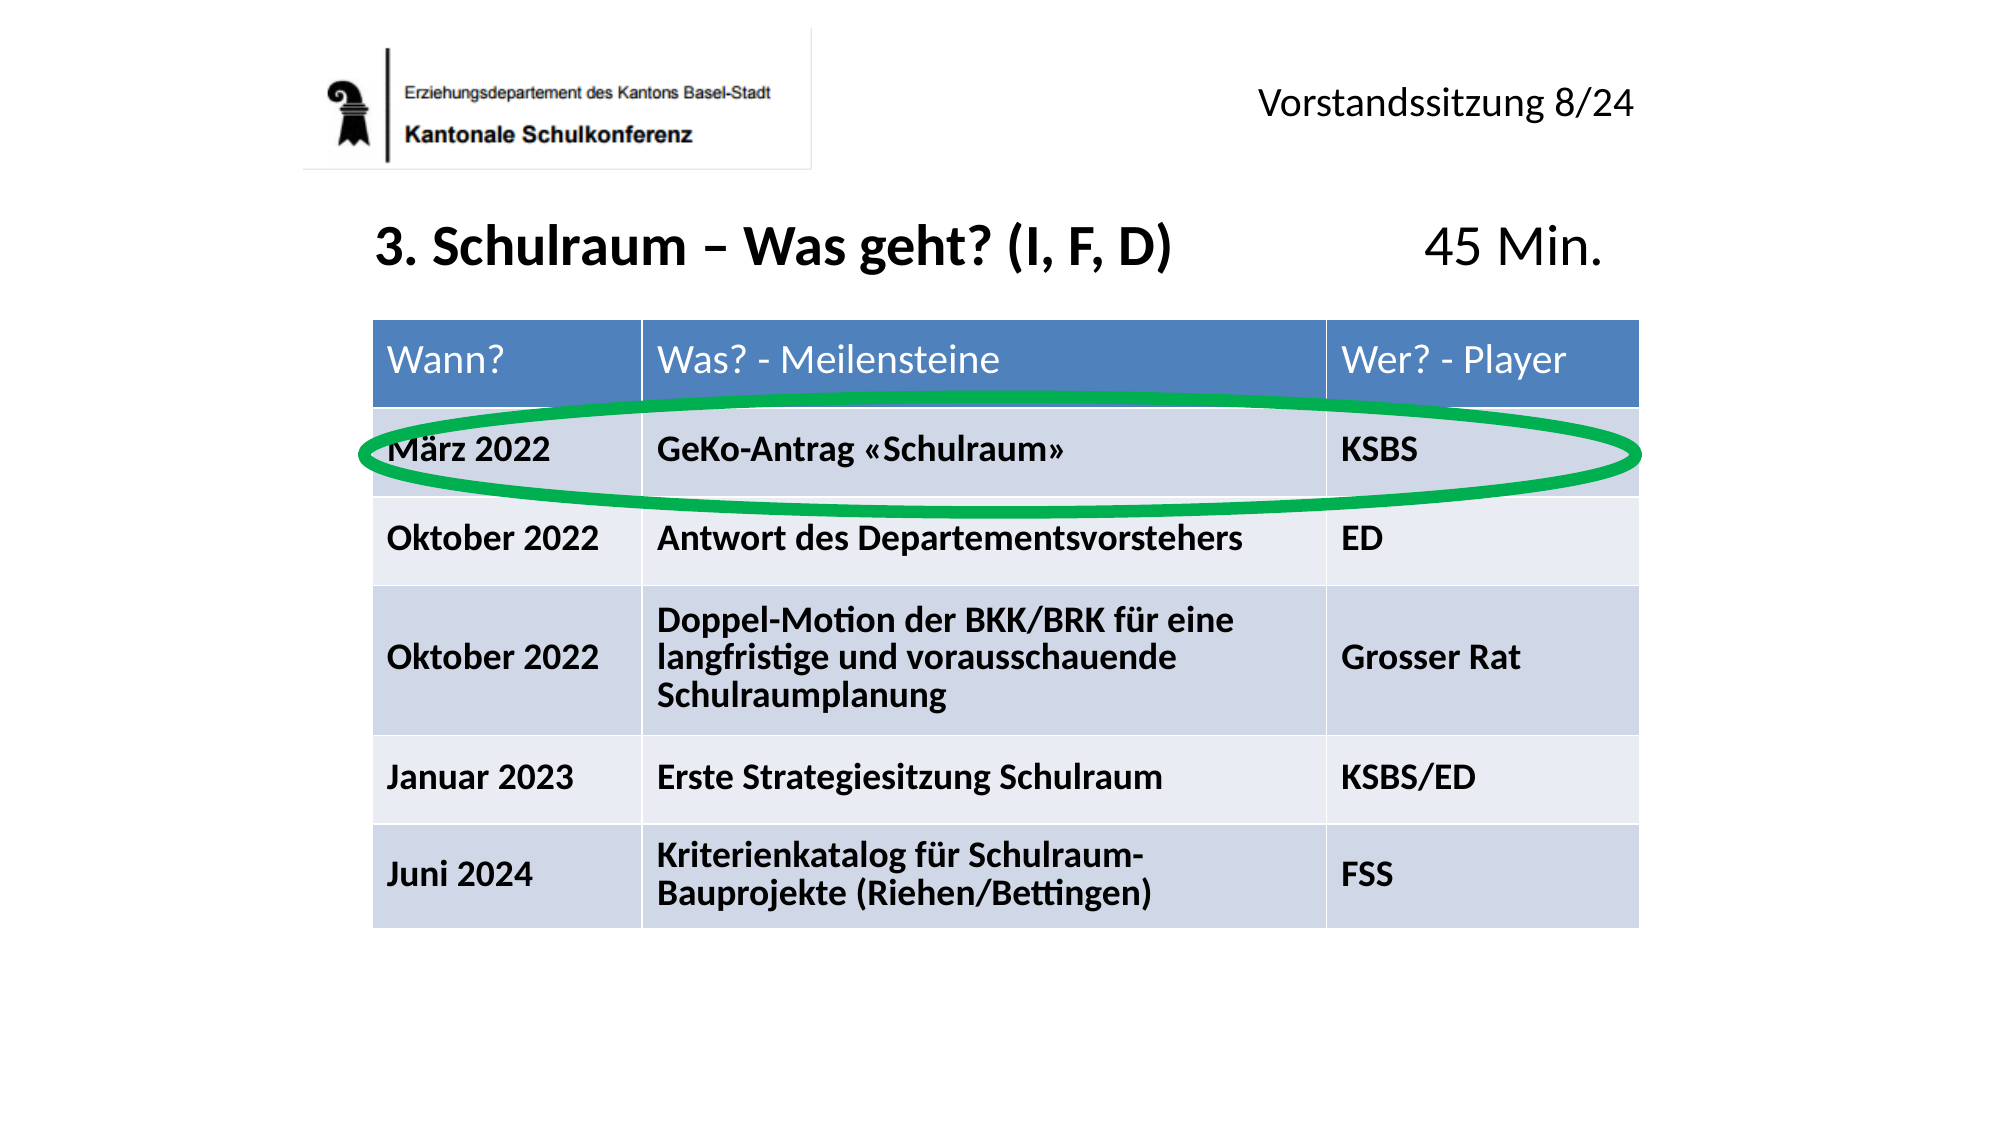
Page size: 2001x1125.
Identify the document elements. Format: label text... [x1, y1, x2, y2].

picture [302, 28, 813, 171]
table_cell KSBS [1432, 409, 1639, 496]
text_box [362, 394, 1638, 515]
table_cell KSBS/ED [1327, 736, 1639, 823]
table_cell FSS [1327, 825, 1639, 928]
table_cell Oktober 2022 [373, 586, 641, 735]
table_cell Januar 2023 [373, 736, 641, 823]
table_cell Erste Strategiesitzung Schulraum [643, 736, 1326, 823]
table_cell März 2022 [373, 409, 569, 442]
table_cell ED [1327, 498, 1639, 585]
table_cell Grosser Rat [1327, 586, 1639, 735]
table_cell Doppel-Motion der BKK/BRK für eine langfristige und vorausschauende Schulraumplanung [643, 586, 1326, 735]
title Vorstandssitzung 8/24 [314, 0, 1650, 200]
table_cell Juni 2024 [373, 825, 641, 928]
table_cell Oktober 2022 [373, 498, 641, 585]
table_cell März 2022 [373, 468, 523, 496]
text_box 3. Schulraum – Was geht? (I, F, D) 45 Min. [359, 199, 1664, 285]
table_header Wer? - Player [1327, 320, 1639, 407]
table_header Wann? [373, 320, 641, 407]
table_header Was? - Meilensteine [643, 320, 1326, 404]
table_cell Kriterienkatalog für Schulraum-Bauprojekte (Riehen/Bettingen) [643, 825, 1326, 928]
table_cell Antwort des Departementsvorstehers [643, 505, 1326, 585]
